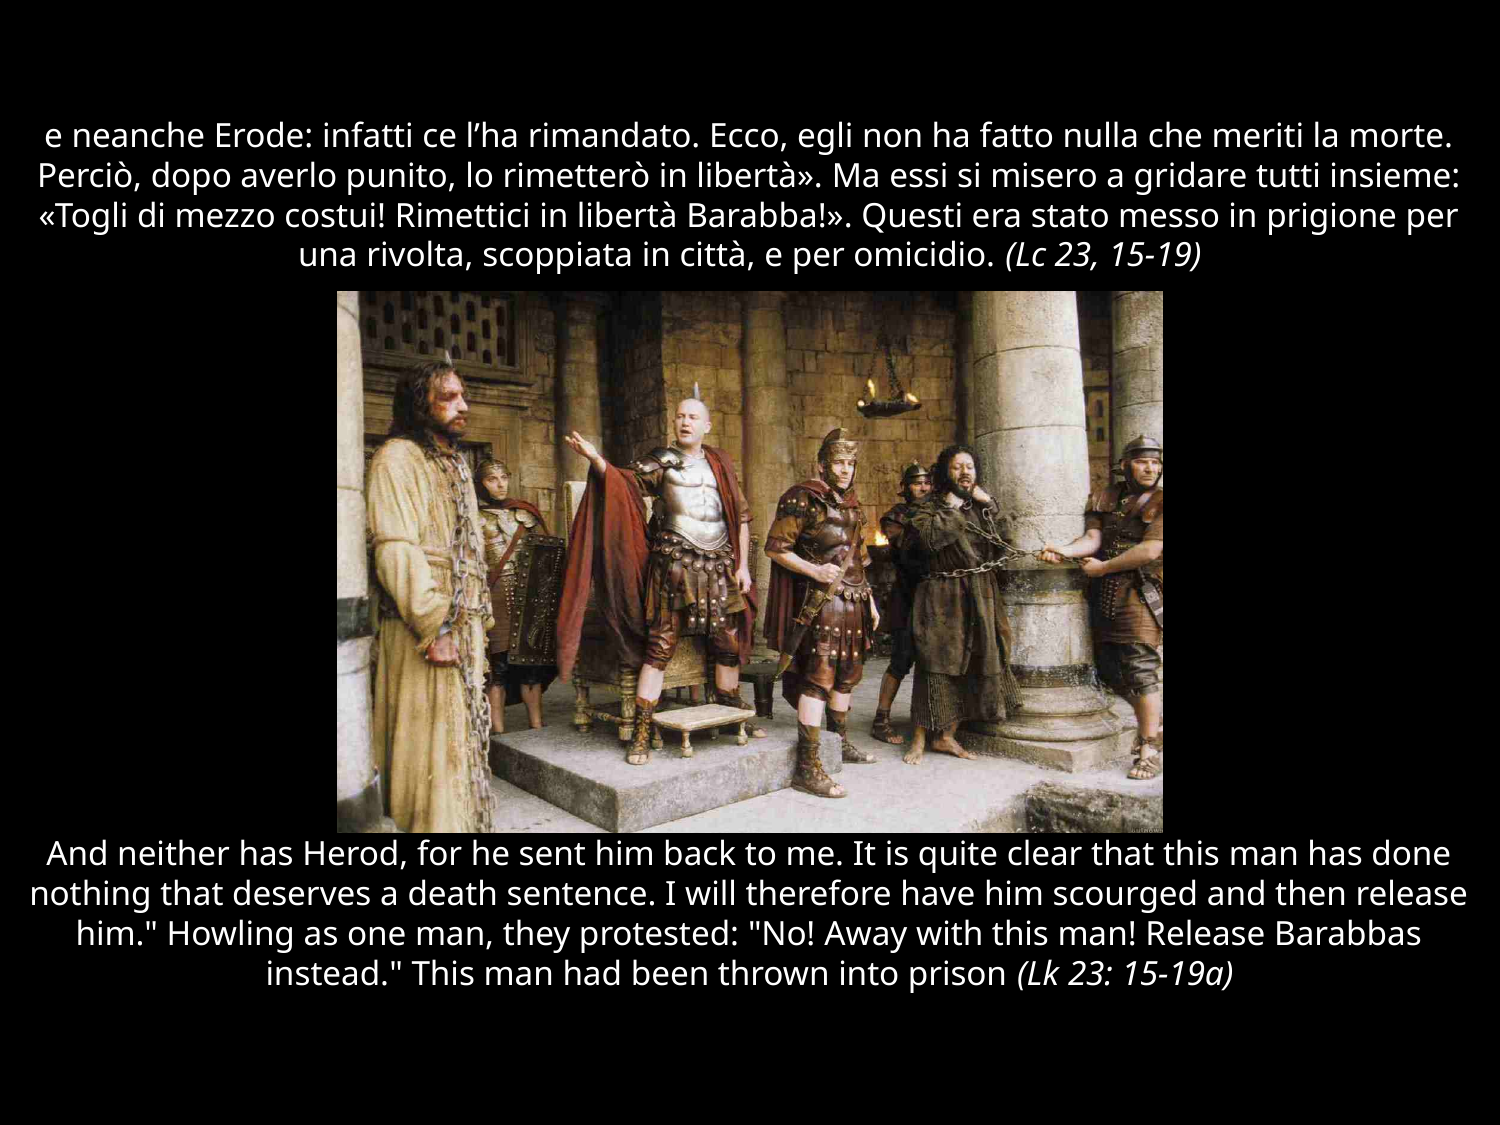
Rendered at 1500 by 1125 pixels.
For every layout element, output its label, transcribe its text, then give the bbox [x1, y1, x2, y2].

title e neanche Erode: infatti ce l’ha rimandato. Ecco, egli non ha fatto nulla che meriti la morte. Perciò, dopo averlo punito, lo rimetterò in libertà». Ma essi si misero a gridare tutti insieme: «Togli di mezzo costui! Rimettici in libertà Barabba!». Questi era stato messo in prigione per una rivolta, scoppiata in città, e per omicidio. (Lc 23, 15-19) [0, 99, 1500, 288]
text_box And neither has Herod, for he sent him back to me. It is quite clear that this man has done nothing that deserves a death sentence. I will therefore have him scourged and then release him." Howling as one man, they protested: "No! Away with this man! Release Barabbas instead." This man had been thrown into prison (Lk 23: 15-19a) [0, 824, 1500, 1000]
picture [337, 291, 1163, 834]
